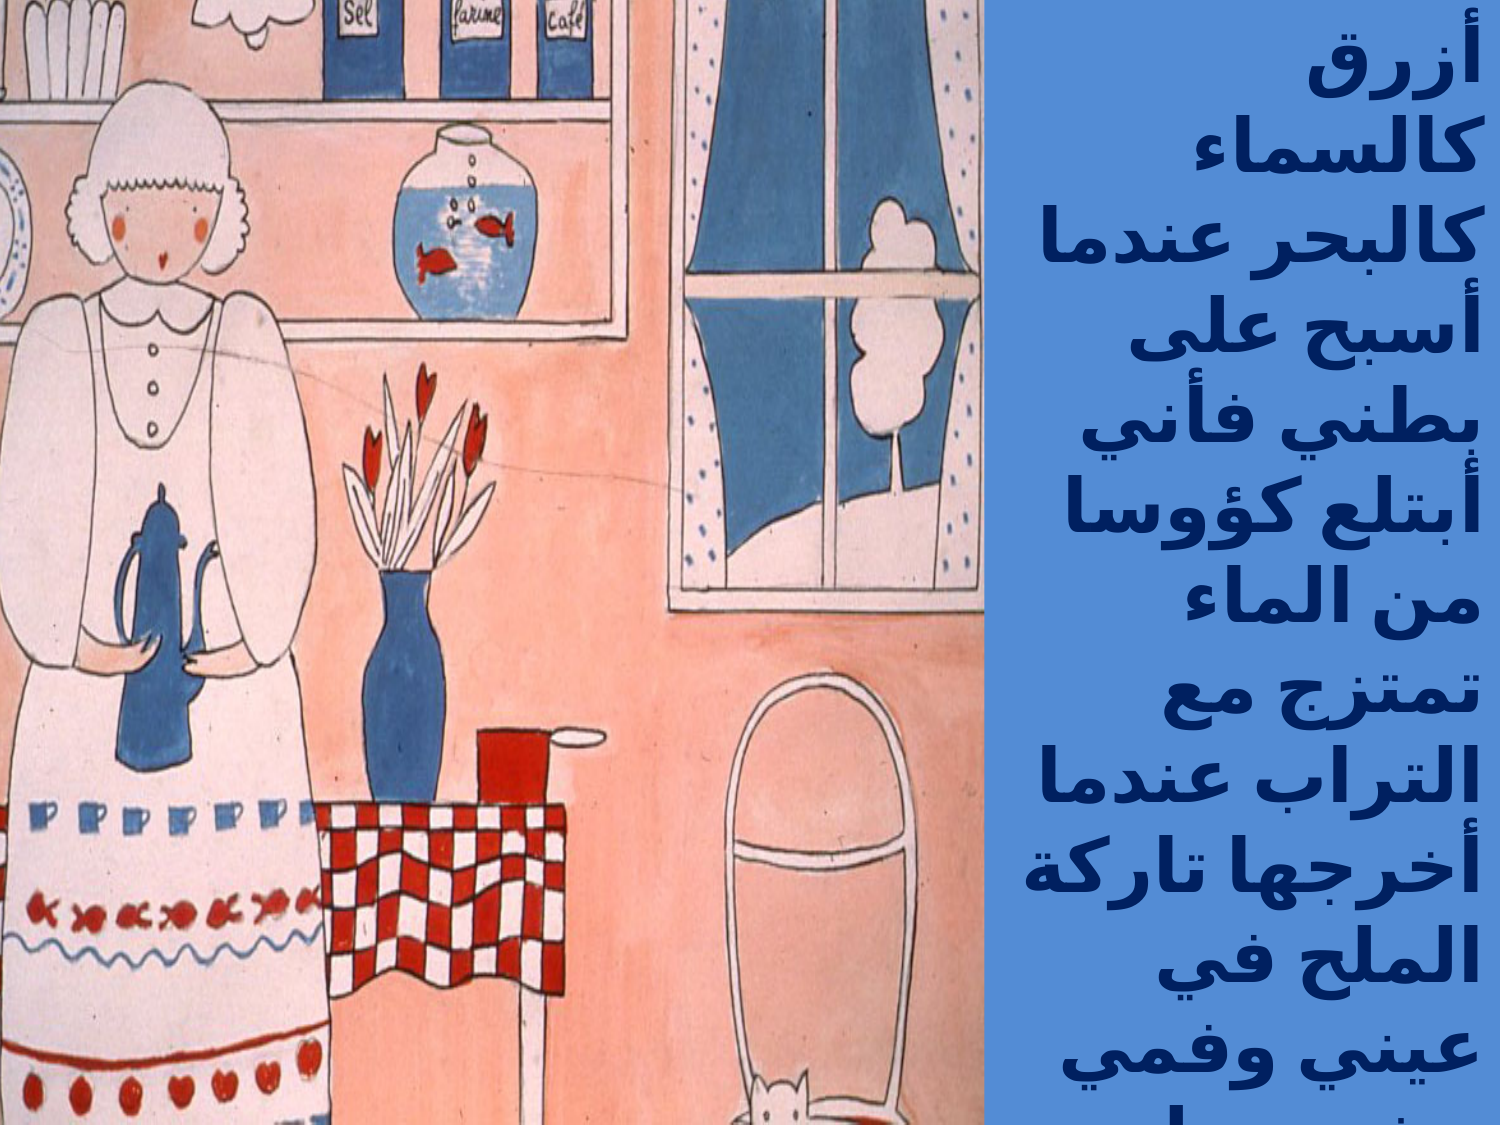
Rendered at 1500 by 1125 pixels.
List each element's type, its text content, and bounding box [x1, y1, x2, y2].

text_box أزرق كالسماء كالبحر عندما أسبح على بطني فأني أبتلع كؤوسا من الماء تمتزج مع التراب عندما أخرجها تاركة الملح في عيني وفمي وشعري لدي ثماني أقلام تلوين جميلة يجب أن أغير مرة أخرى [985, 0, 1500, 1125]
picture [0, 0, 985, 1125]
